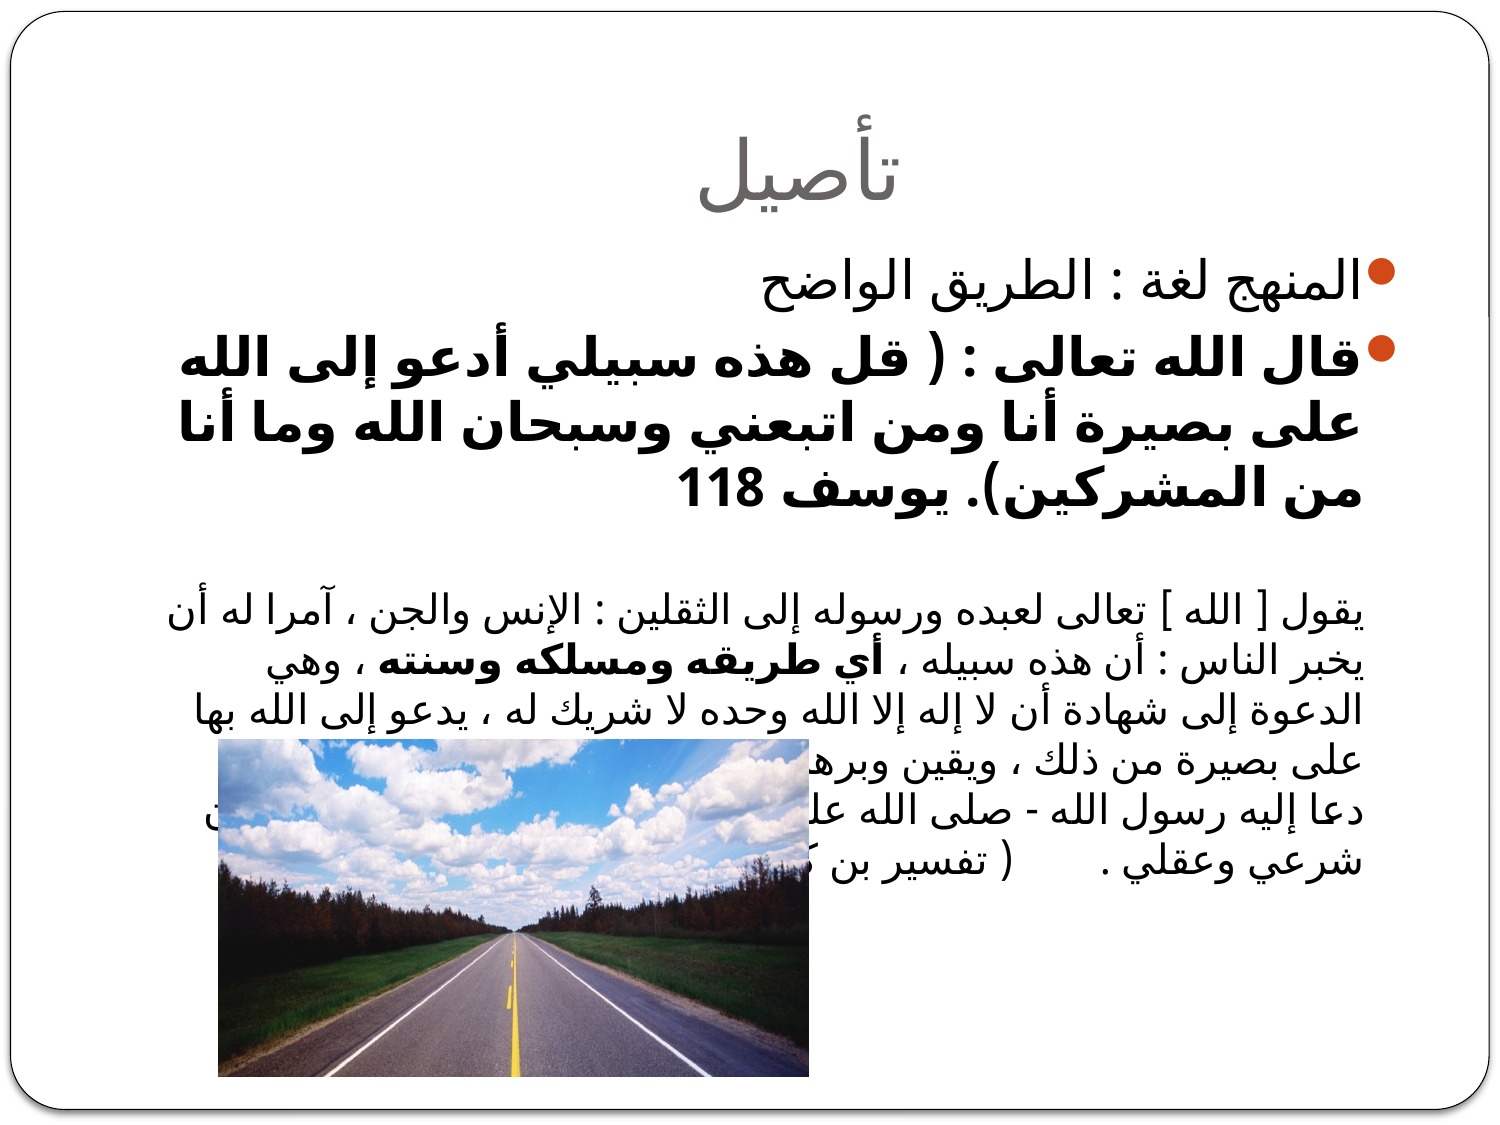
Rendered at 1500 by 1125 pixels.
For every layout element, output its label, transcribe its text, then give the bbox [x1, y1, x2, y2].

picture [218, 739, 810, 1078]
title تأصيل [150, 45, 1425, 233]
list المنهج لغة : الطريق الواضح قال الله تعالى : ( قل هذه سبيلي أدعو إلى الله على بصيرة أنا ومن اتبعني وسبحان الله وما أنا من المشركين). يوسف 118 يقول [ الله ] تعالى لعبده ورسوله إلى الثقلين : الإنس والجن ، آمرا له أن يخبر الناس : أن هذه سبيله ، أي طريقه ومسلكه وسنته ، وهي الدعوة إلى شهادة أن لا إله إلا الله وحده لا شريك له ، يدعو إلى الله بها على بصيرة من ذلك ، ويقين وبرهان ، هو وكل من اتبعه ، يدعو إلى ما دعا إليه رسول الله - صلى الله عليه وسلم - على بصيرة ويقين وبرهان شرعي وعقلي . ( تفسير بن كثير) [150, 237, 1425, 988]
